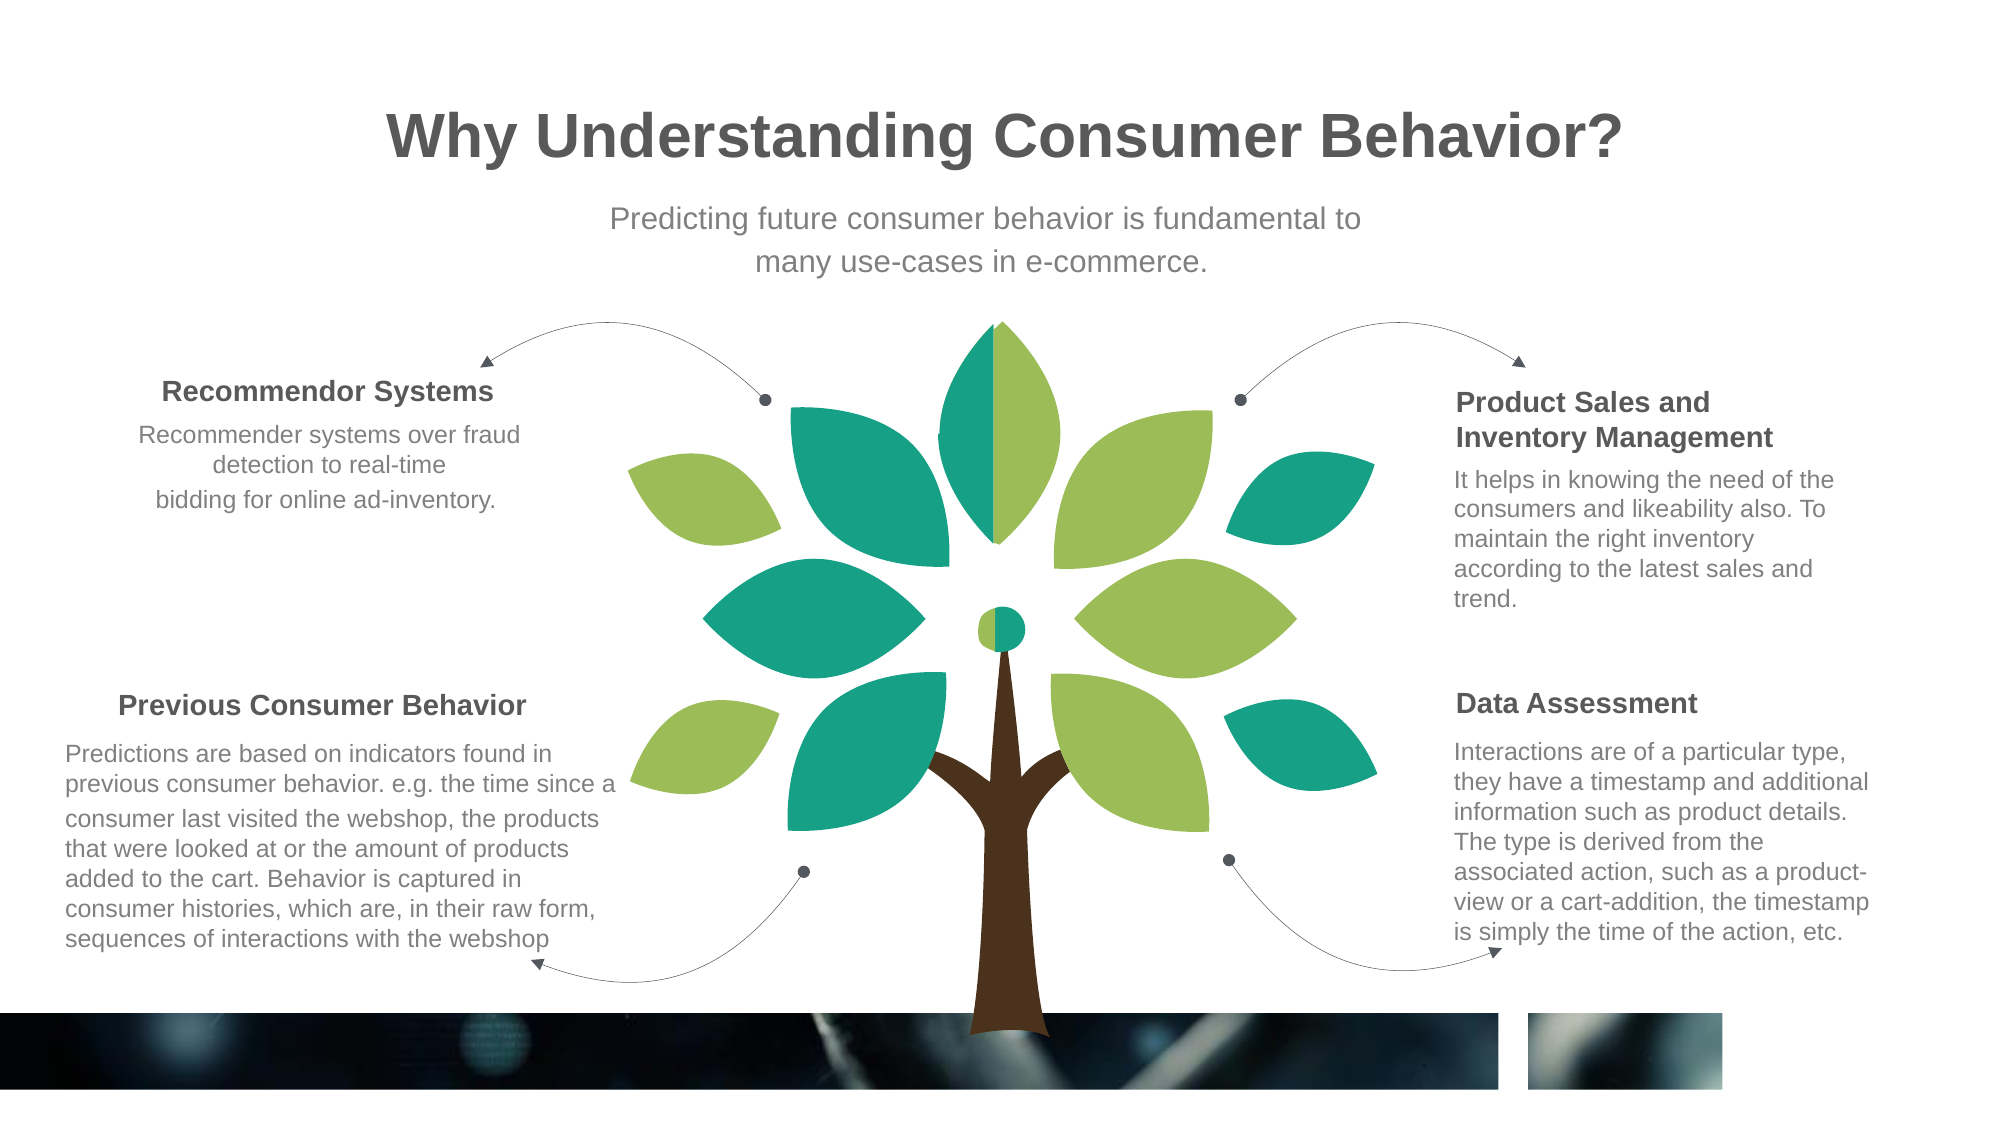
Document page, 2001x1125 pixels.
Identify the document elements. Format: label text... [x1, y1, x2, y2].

picture [0, 1013, 1499, 1090]
text_box [1222, 853, 1503, 971]
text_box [1440, 680, 1890, 948]
text_box Recommender systems over fraud detection to real-time bidding for online ad-inventory. [124, 418, 535, 514]
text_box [0, 682, 627, 956]
text_box Why Understanding Consumer Behavior? [256, 76, 1757, 199]
text_box [969, 839, 1051, 1038]
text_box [627, 321, 1378, 839]
text_box [1378, 322, 1526, 385]
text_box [1440, 397, 1864, 615]
picture [1528, 1013, 1723, 1090]
text_box [480, 322, 627, 385]
text_box Predicting future consumer behavior is fundamental to many use-cases in e-commerce. [386, 187, 1586, 289]
text_box [530, 865, 811, 983]
text_box Recommendor Systems [146, 368, 511, 411]
